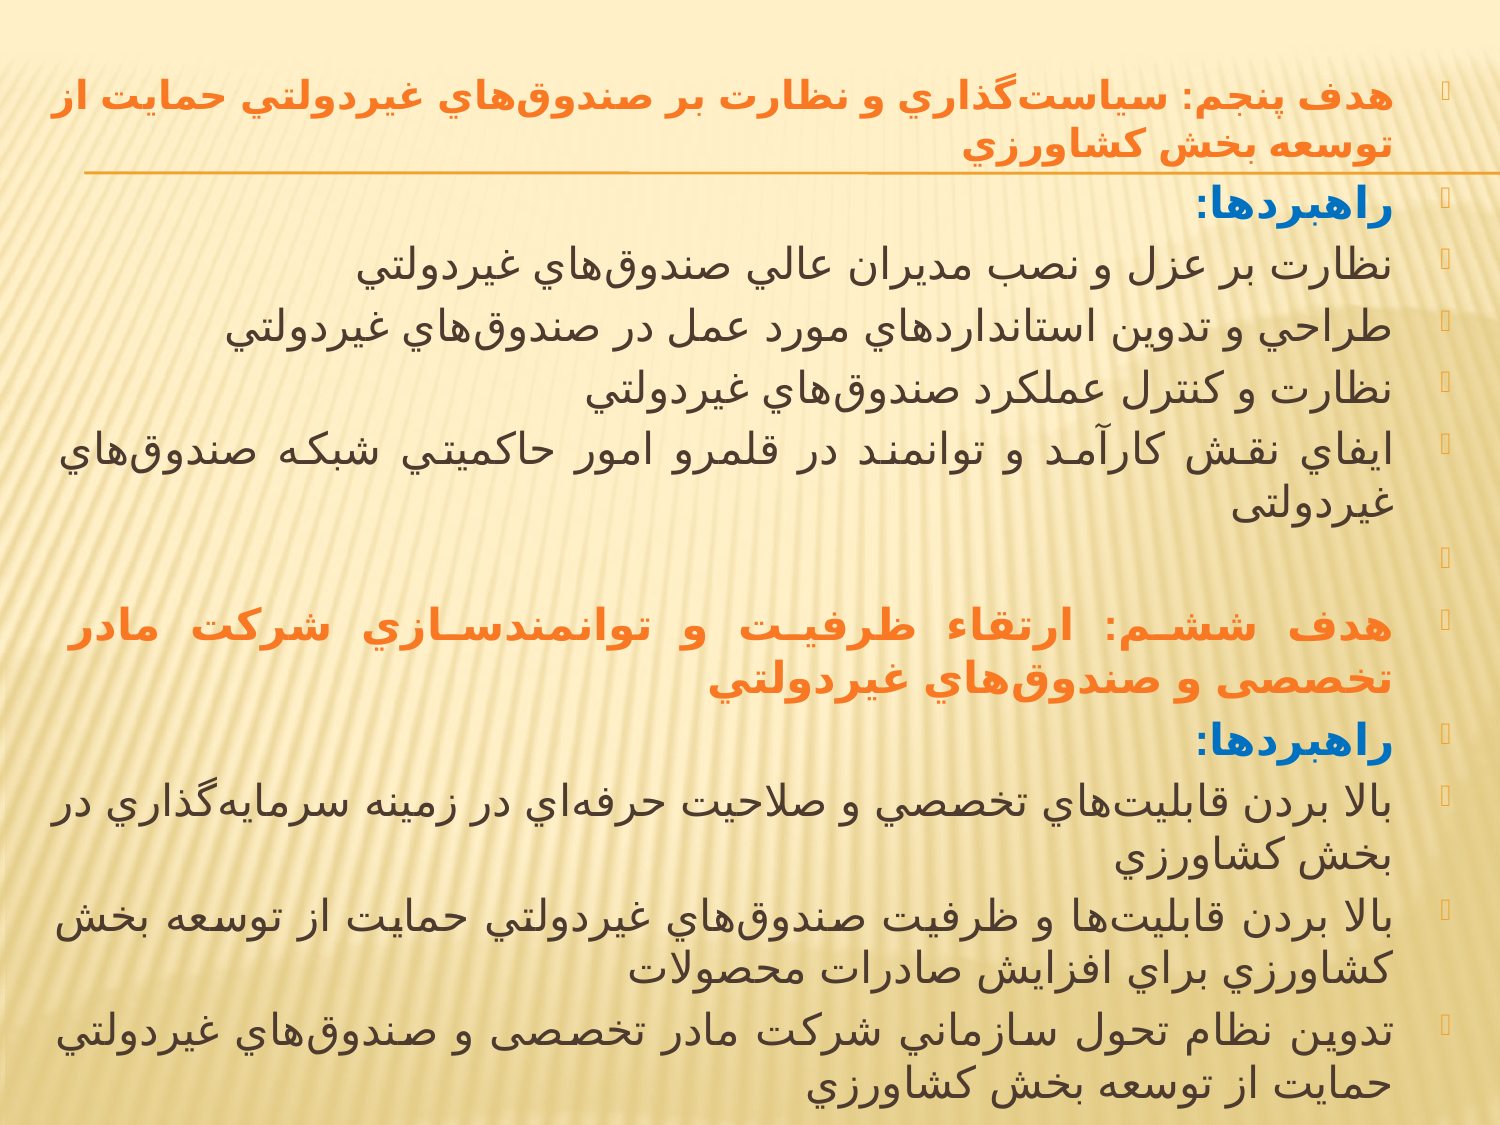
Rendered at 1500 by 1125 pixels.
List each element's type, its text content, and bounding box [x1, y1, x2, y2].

list هدف پنجم: سياست‌گذاري و نظارت بر صندوق‌هاي غيردولتي حمایت از توسعه بخش کشاورزي راهبرد‌ها: نظارت بر عزل و نصب مديران عالي صندوق‌هاي غيردولتي طراحي و تدوين استانداردهاي مورد عمل در صندوق‌هاي غيردولتي نظارت و کنترل عملکرد صندوق‌هاي غيردولتي ايفاي نقش کارآمد و توانمند در قلمرو امور حاکميتي شبکه صندوق‌هاي غیردولتی هدف ششم: ارتقاء ظرفيت و توانمندسازي شرکت مادر تخصصی و صندوق‌هاي غيردولتي راهبرد‌‌ها: بالا بردن قابليت‌هاي تخصصي و صلاحيت حرفه‌اي در زمينه سرمايه‌گذاري در بخش کشاورزي بالا بردن قابليت‌ها و ظرفيت صندوق‌هاي غيردولتي حمایت از توسعه بخش کشاورزي براي افزايش صادرات محصولات تدوين نظام تحول سازماني شركت مادر تخصصی و صندوق‌هاي غيردولتي حمایت از توسعه بخش کشاورزي [37, 62, 1463, 1125]
